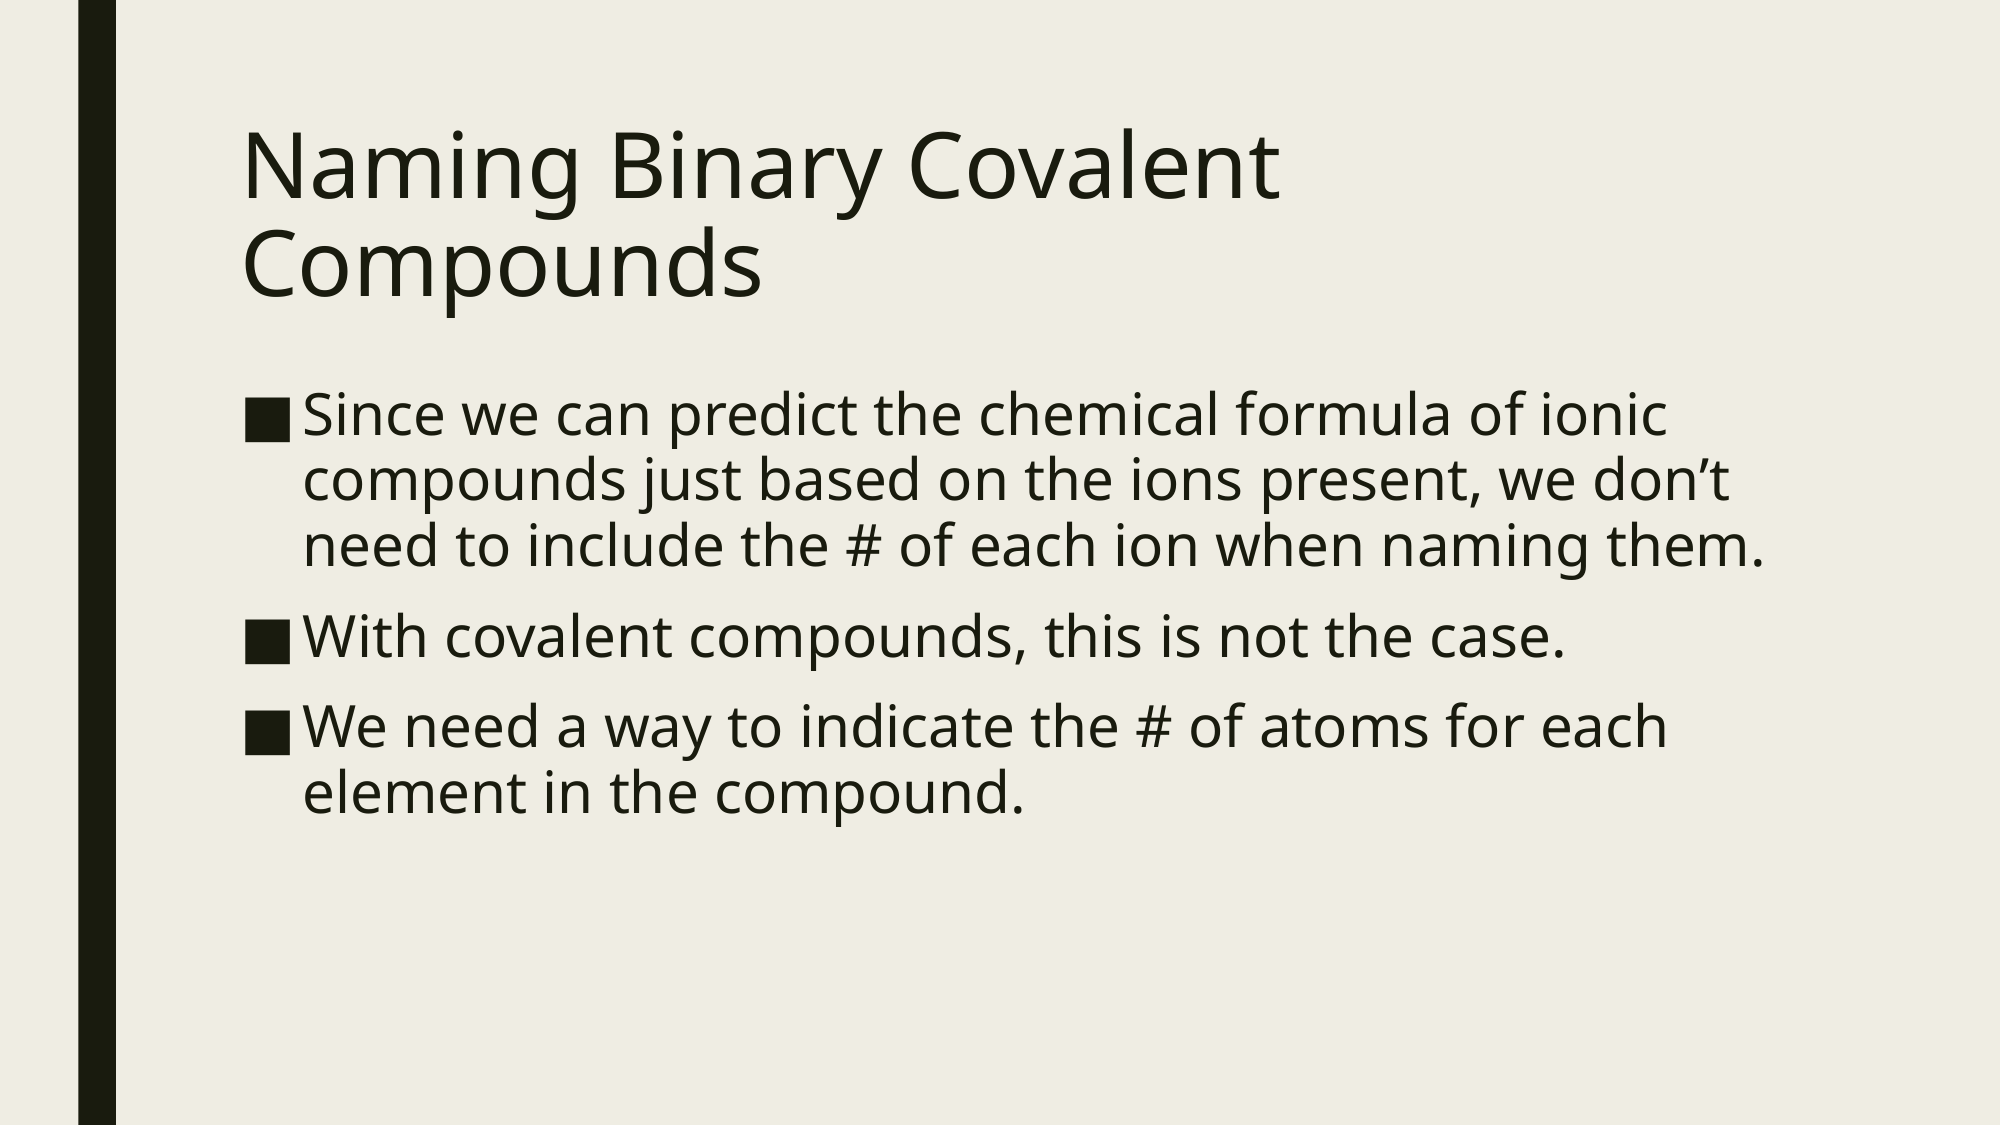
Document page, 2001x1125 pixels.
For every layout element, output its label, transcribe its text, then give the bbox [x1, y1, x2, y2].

title Naming Binary Covalent Compounds [225, 112, 1800, 357]
list Since we can predict the chemical formula of ionic compounds just based on the ions present, we don’t need to include the # of each ion when naming them. With covalent compounds, this is not the case. We need a way to indicate the # of atoms for each element in the compound. [225, 375, 1800, 963]
